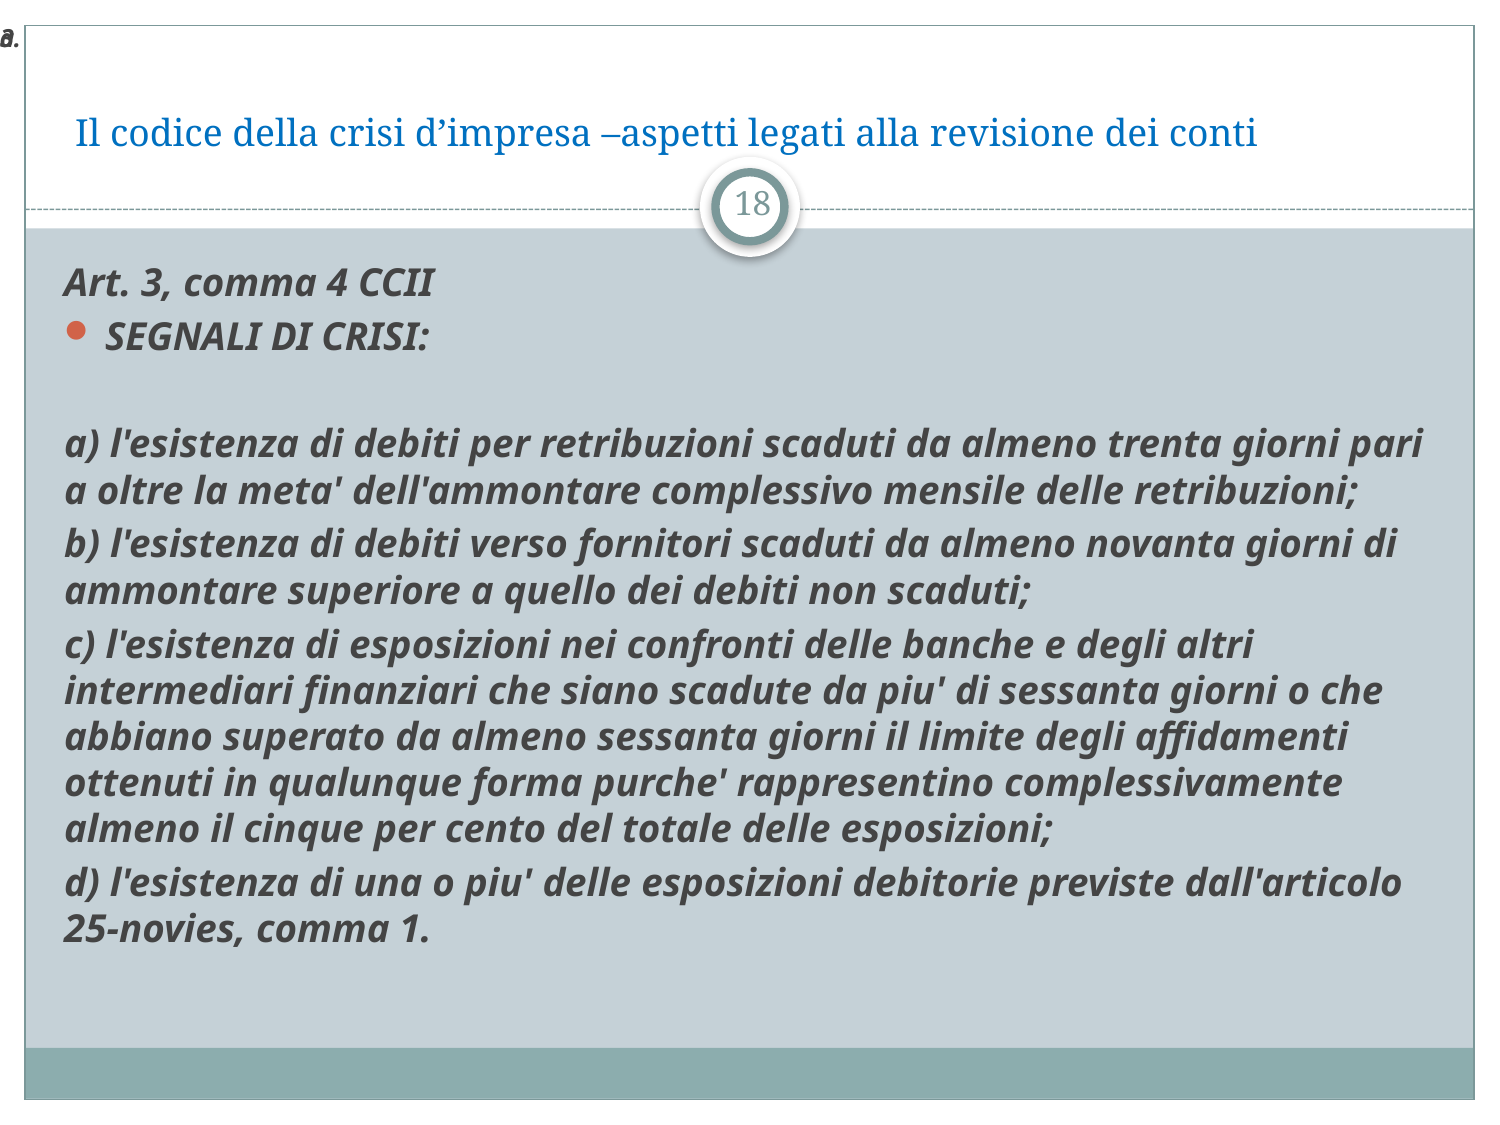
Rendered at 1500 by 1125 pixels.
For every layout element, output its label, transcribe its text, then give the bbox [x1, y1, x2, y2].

slide_number 18 [715, 168, 791, 241]
list Art. 3, comma 4 CCII SEGNALI DI CRISI: a) l'esistenza di debiti per retribuzioni scaduti da almeno trenta giorni pari a oltre la meta' dell'ammontare complessivo mensile delle retribuzioni; b) l'esistenza di debiti verso fornitori scaduti da almeno novanta giorni di ammontare superiore a quello dei debiti non scaduti; c) l'esistenza di esposizioni nei confronti delle banche e degli altri intermediari finanziari che siano scadute da piu' di sessanta giorni o che abbiano superato da almeno sessanta giorni il limite degli affidamenti ottenuti in qualunque forma purche' rappresentino complessivamente almeno il cinque per cento del totale delle esposizioni; d) l'esistenza di una o piu' delle esposizioni debitorie previste dall'articolo 25-novies, comma 1. [49, 250, 1445, 1001]
text_box 3. [15, 22, 28, 53]
title Il codice della crisi d’impresa –aspetti legati alla revisione dei conti [49, 37, 1450, 162]
text_box a [0, 22, 15, 53]
